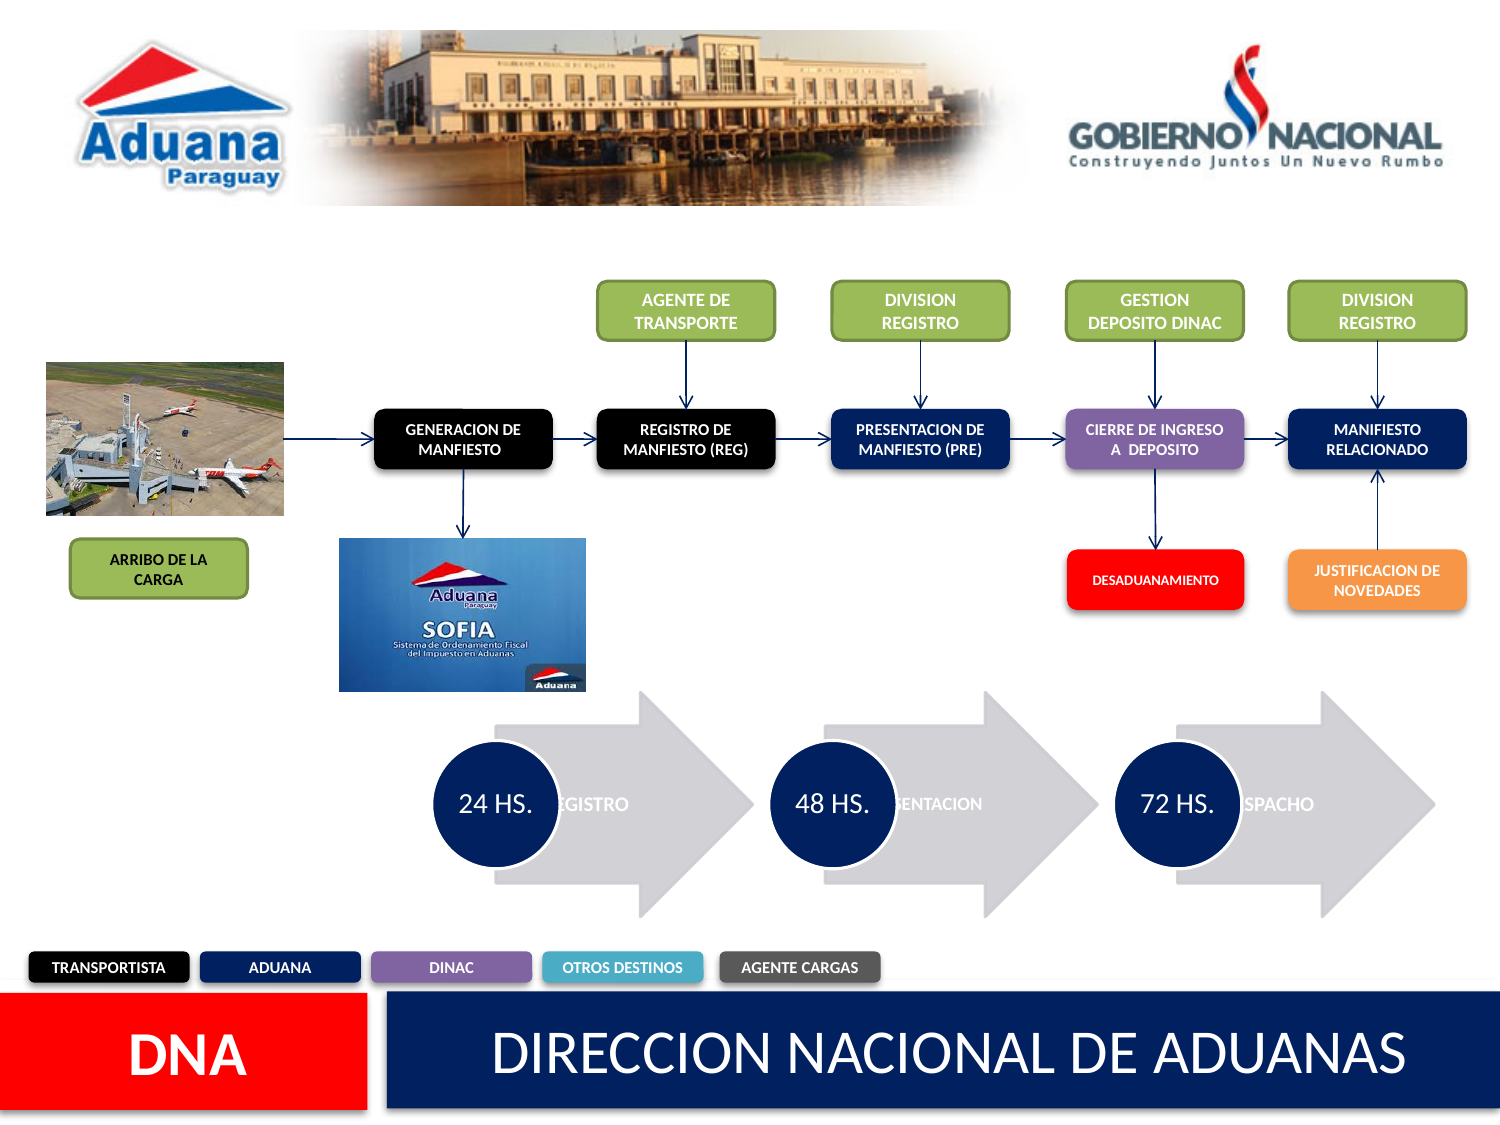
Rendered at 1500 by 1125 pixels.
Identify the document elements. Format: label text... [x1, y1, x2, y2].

text_box ADUANA [199, 951, 362, 983]
text_box DIVISION REGISTRO [1287, 279, 1468, 342]
text_box DNA [64, 1005, 311, 1096]
text_box AGENTE DE TRANSPORTE [595, 279, 777, 342]
text_box DESADUANAMIENTO [1066, 549, 1245, 611]
text_box CIERRE DE INGRESO A DEPOSITO [1065, 408, 1245, 470]
text_box DIVISION REGISTRO [830, 279, 1011, 342]
text_box AGENTE CARGAS [719, 951, 881, 983]
text_box JUSTIFICACION DE NOVEDADES [1288, 549, 1467, 611]
text_box PRESENTACION DE MANFIESTO (PRE) [831, 408, 1010, 470]
text_box OTROS DESTINOS [542, 951, 704, 983]
text_box GESTION DEPOSITO DINAC [1064, 279, 1246, 342]
text_box GENERACION DE MANFIESTO [374, 408, 553, 470]
picture [46, 362, 284, 516]
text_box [430, 692, 1436, 918]
text_box TRANSPORTISTA [28, 951, 190, 983]
text_box ARRIBO DE LA CARGA [68, 537, 250, 600]
text_box MANIFIESTO RELACIONADO [1288, 408, 1467, 470]
subtitle DIRECCION NACIONAL DE ADUANAS [399, 992, 1500, 1106]
picture [339, 538, 587, 692]
text_box DINAC [371, 951, 533, 983]
picture [52, 30, 1460, 207]
text_box REGISTRO DE MANFIESTO (REG) [596, 408, 776, 470]
